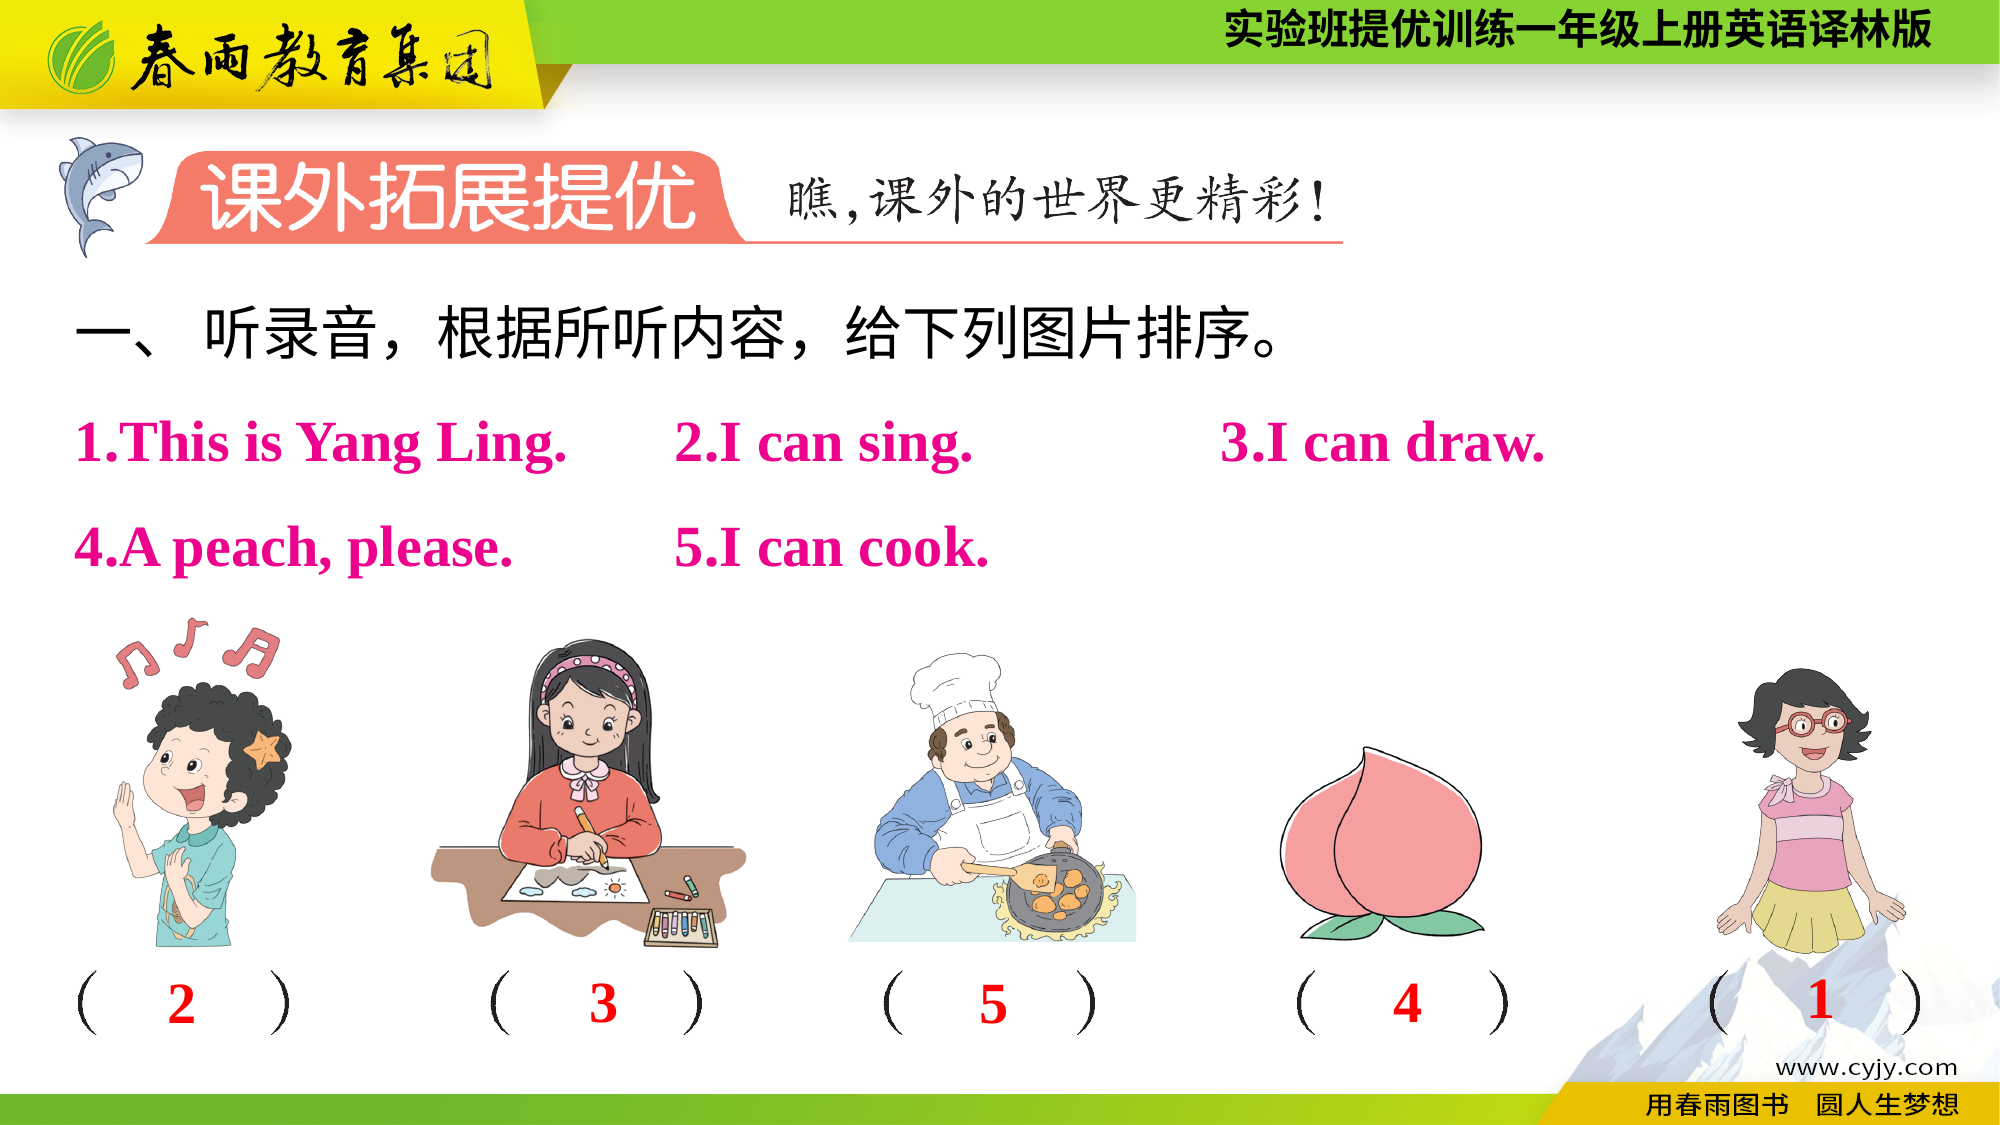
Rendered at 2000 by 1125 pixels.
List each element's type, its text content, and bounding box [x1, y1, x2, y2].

text_box 1.This is Yang Ling. 2.I can sing. 3.I can draw. 4.A peach, please. 5.I can cook. [59, 360, 1944, 586]
picture [0, 0, 2000, 1125]
list 一、 听录音，根据所听内容，给下列图片排序。 [59, 253, 1944, 360]
